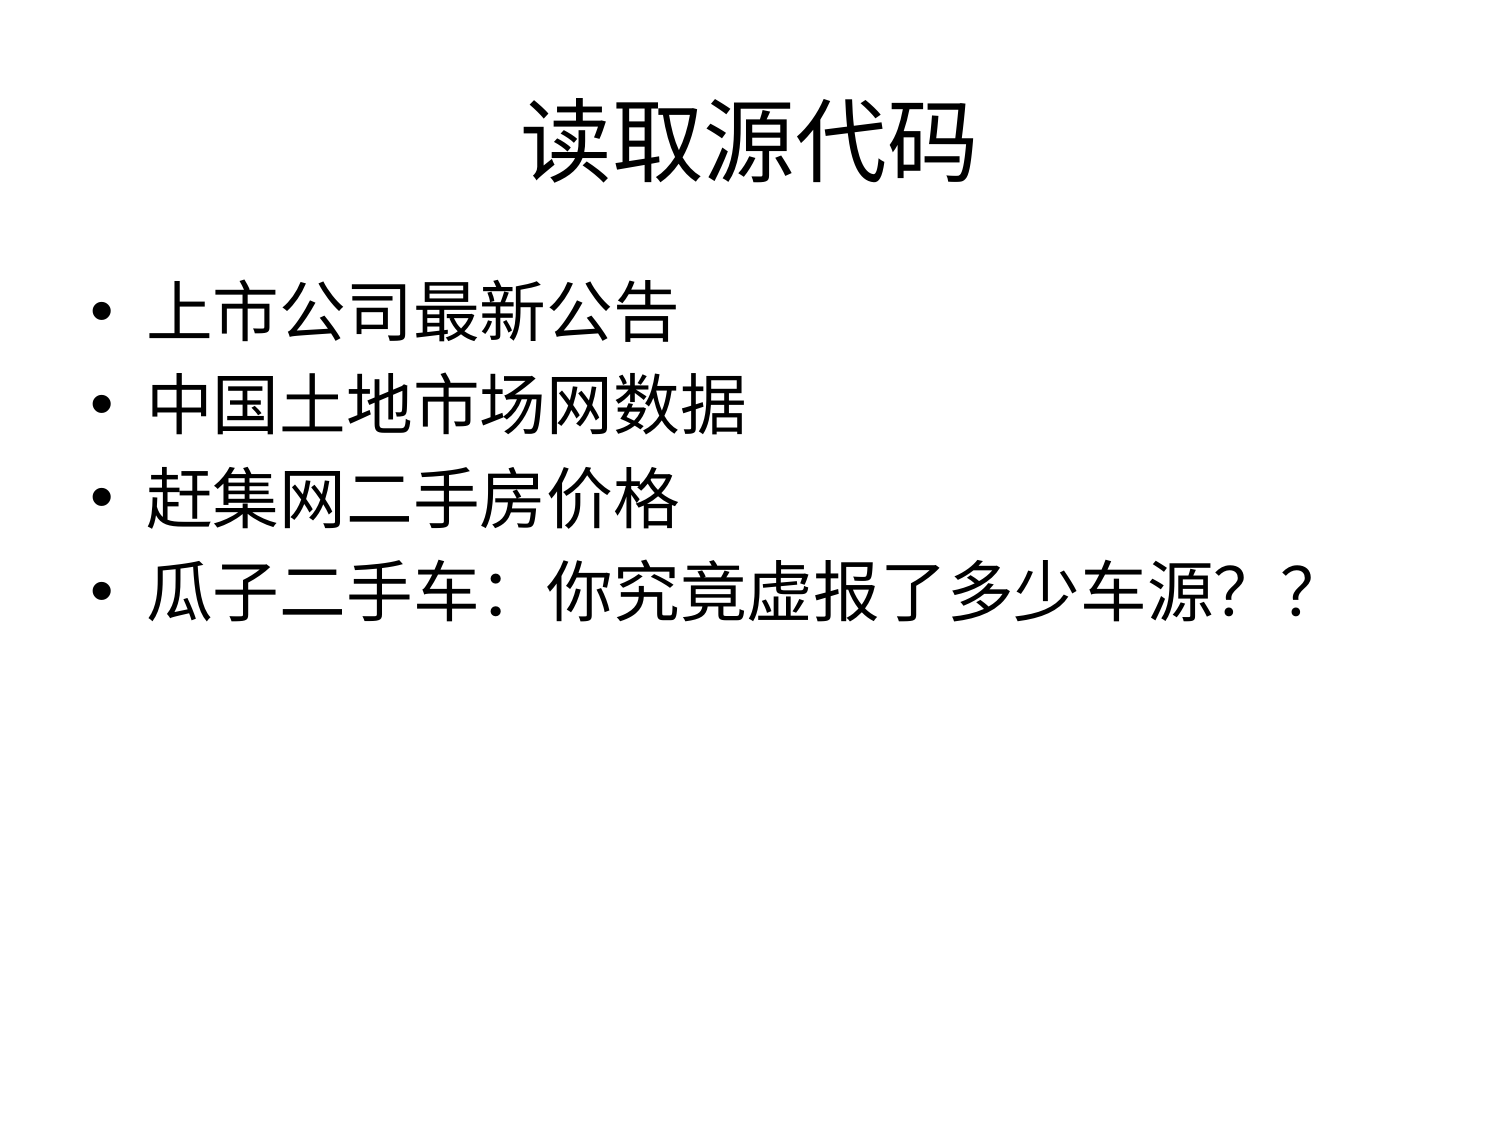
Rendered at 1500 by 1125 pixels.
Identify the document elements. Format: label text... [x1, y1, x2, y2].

title 读取源代码 [75, 45, 1425, 233]
list 上市公司最新公告 中国土地市场网数据 赶集网二手房价格 瓜子二手车：你究竟虚报了多少车源？？ [75, 262, 1425, 1005]
